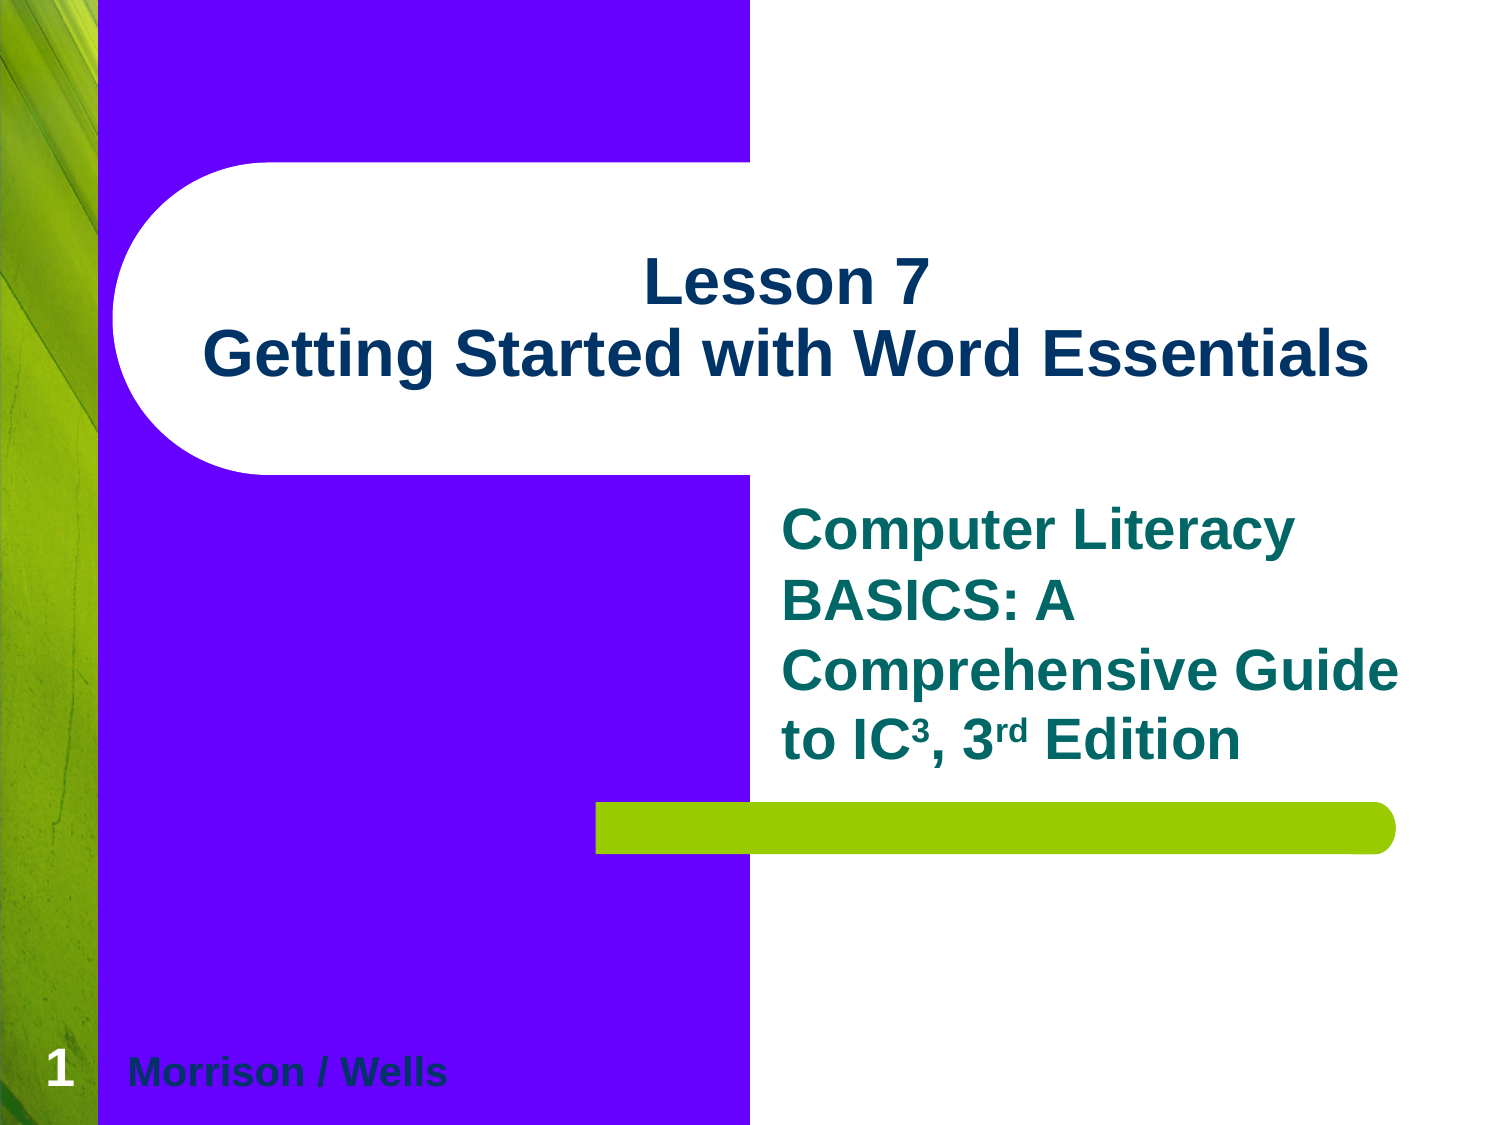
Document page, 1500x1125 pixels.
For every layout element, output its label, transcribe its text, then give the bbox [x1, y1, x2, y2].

subtitle Computer Literacy BASICS: A Comprehensive Guide to IC3, 3rd Edition [766, 479, 1463, 780]
text_box Morrison / Wells [112, 1037, 525, 1103]
title Lesson 7 Getting Started with Word Essentials [112, 162, 1463, 476]
picture [0, 0, 98, 1125]
slide_number 1 [12, 1024, 110, 1106]
text_box [99, 1025, 538, 1086]
